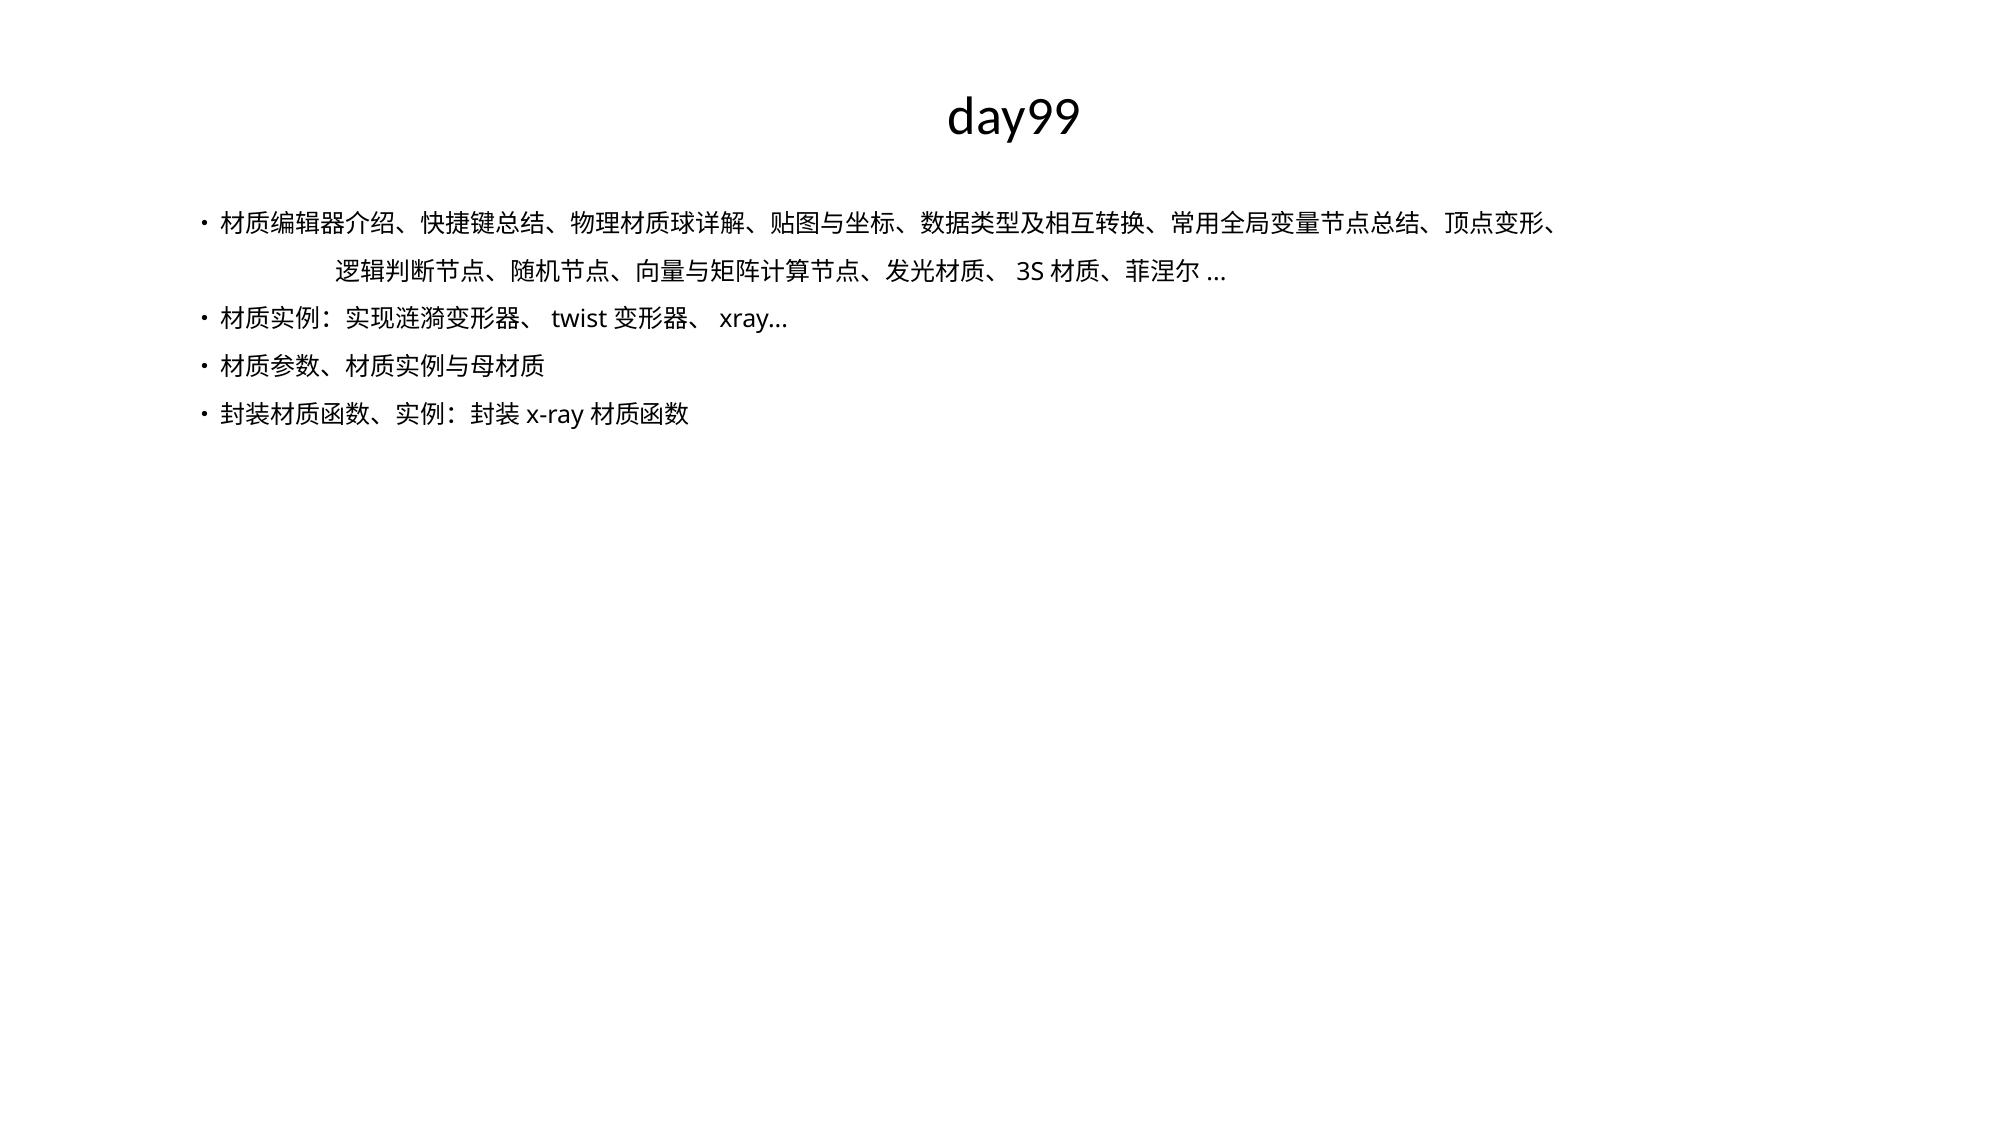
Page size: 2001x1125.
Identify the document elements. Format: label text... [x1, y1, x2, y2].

text_box day99 [543, 42, 1486, 154]
subtitle • 材质编辑器介绍、快捷键总结、物理材质球详解、贴图与坐标、数据类型及相互转换、常用全局变量节点总结、顶点变形、 逻辑判断节点、随机节点、向量与矩阵计算节点、发光材质、3S材质、菲涅尔... • 材质实例：实现涟漪变形器、twist变形器、xray... • 材质参数、材质实例与母材质 • 封装材质函数、实例：封装x-ray材质函数 [176, 203, 1815, 903]
